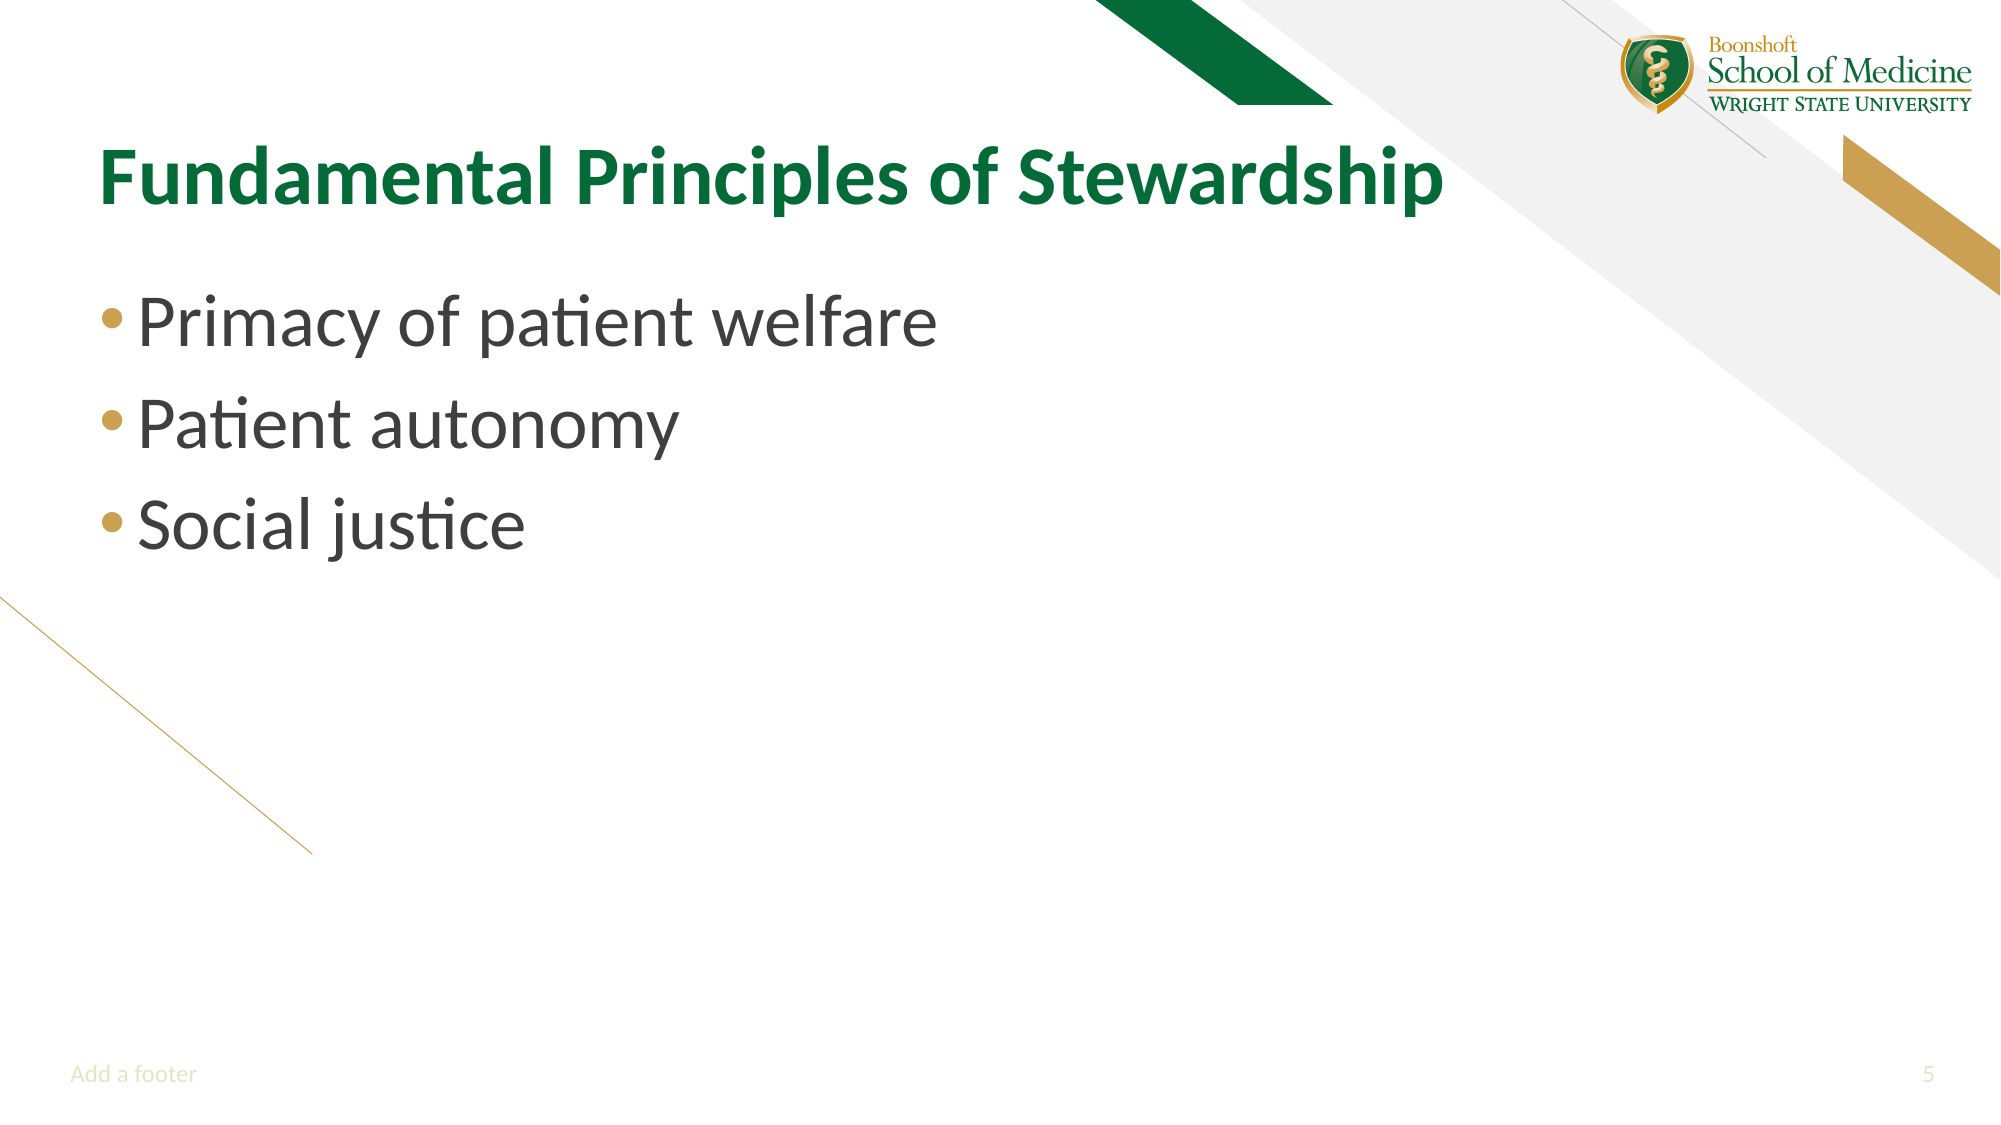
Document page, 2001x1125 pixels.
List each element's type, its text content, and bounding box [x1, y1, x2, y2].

slide_number 5 [1828, 1042, 1950, 1103]
footer Add a footer [55, 1042, 731, 1103]
picture [1616, 0, 1976, 176]
title Fundamental Principles of Stewardship [85, 34, 1537, 223]
list Primacy of patient welfare Patient autonomy Social justice [85, 274, 1863, 1014]
